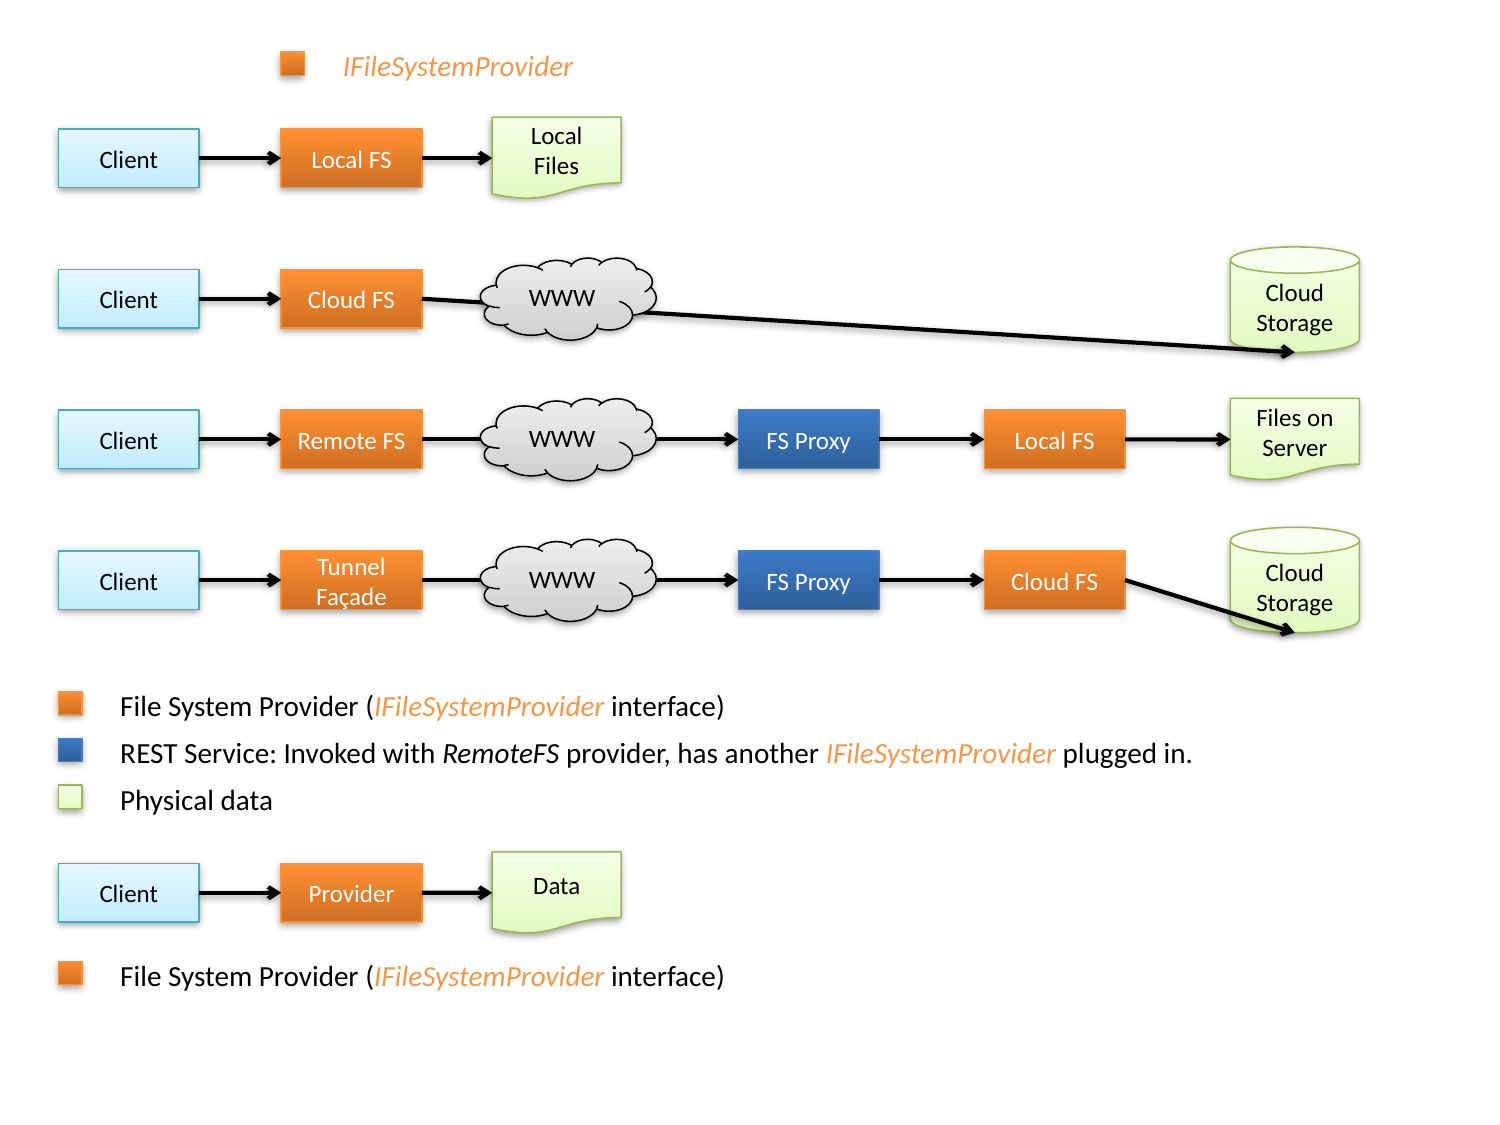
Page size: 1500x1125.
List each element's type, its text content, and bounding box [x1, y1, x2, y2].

text_box WWW [479, 538, 657, 578]
text_box WWW [479, 257, 657, 297]
text_box [58, 961, 83, 985]
text_box Local FS [280, 128, 423, 188]
text_box File System Provider (IFileSystemProvider interface) [105, 679, 751, 726]
text_box WWW [483, 308, 653, 341]
text_box [58, 738, 83, 762]
text_box Remote FS [280, 409, 423, 469]
text_box [58, 784, 83, 809]
text_box Cloud Storage [1229, 246, 1361, 354]
text_box Client [58, 409, 200, 469]
text_box Data [491, 851, 622, 934]
text_box Client [58, 128, 200, 188]
text_box Physical data [105, 773, 751, 824]
text_box FS Proxy [738, 409, 880, 469]
text_box WWW [483, 449, 652, 482]
text_box Local FS [984, 409, 1126, 469]
text_box Client [58, 269, 200, 329]
text_box Cloud Storage [1229, 526, 1361, 634]
text_box WWW [479, 397, 657, 437]
text_box Tunnel Façade [280, 550, 423, 610]
text_box Client [58, 863, 200, 923]
text_box Client [58, 550, 200, 610]
text_box IFileSystemProvider [328, 40, 973, 90]
text_box FS Proxy [738, 550, 880, 610]
text_box [58, 691, 83, 716]
text_box Cloud FS [984, 550, 1126, 610]
text_box [280, 51, 305, 76]
text_box WWW [483, 590, 652, 623]
text_box File System Provider (IFileSystemProvider interface) [105, 949, 751, 1000]
text_box Files on Server [1229, 397, 1361, 481]
text_box Provider [280, 863, 423, 923]
text_box Cloud FS [280, 269, 423, 329]
text_box REST Service: Invoked with RemoteFS provider, has another IFileSystemProvider plugged in. [105, 726, 1372, 777]
text_box Local Files [491, 116, 622, 199]
